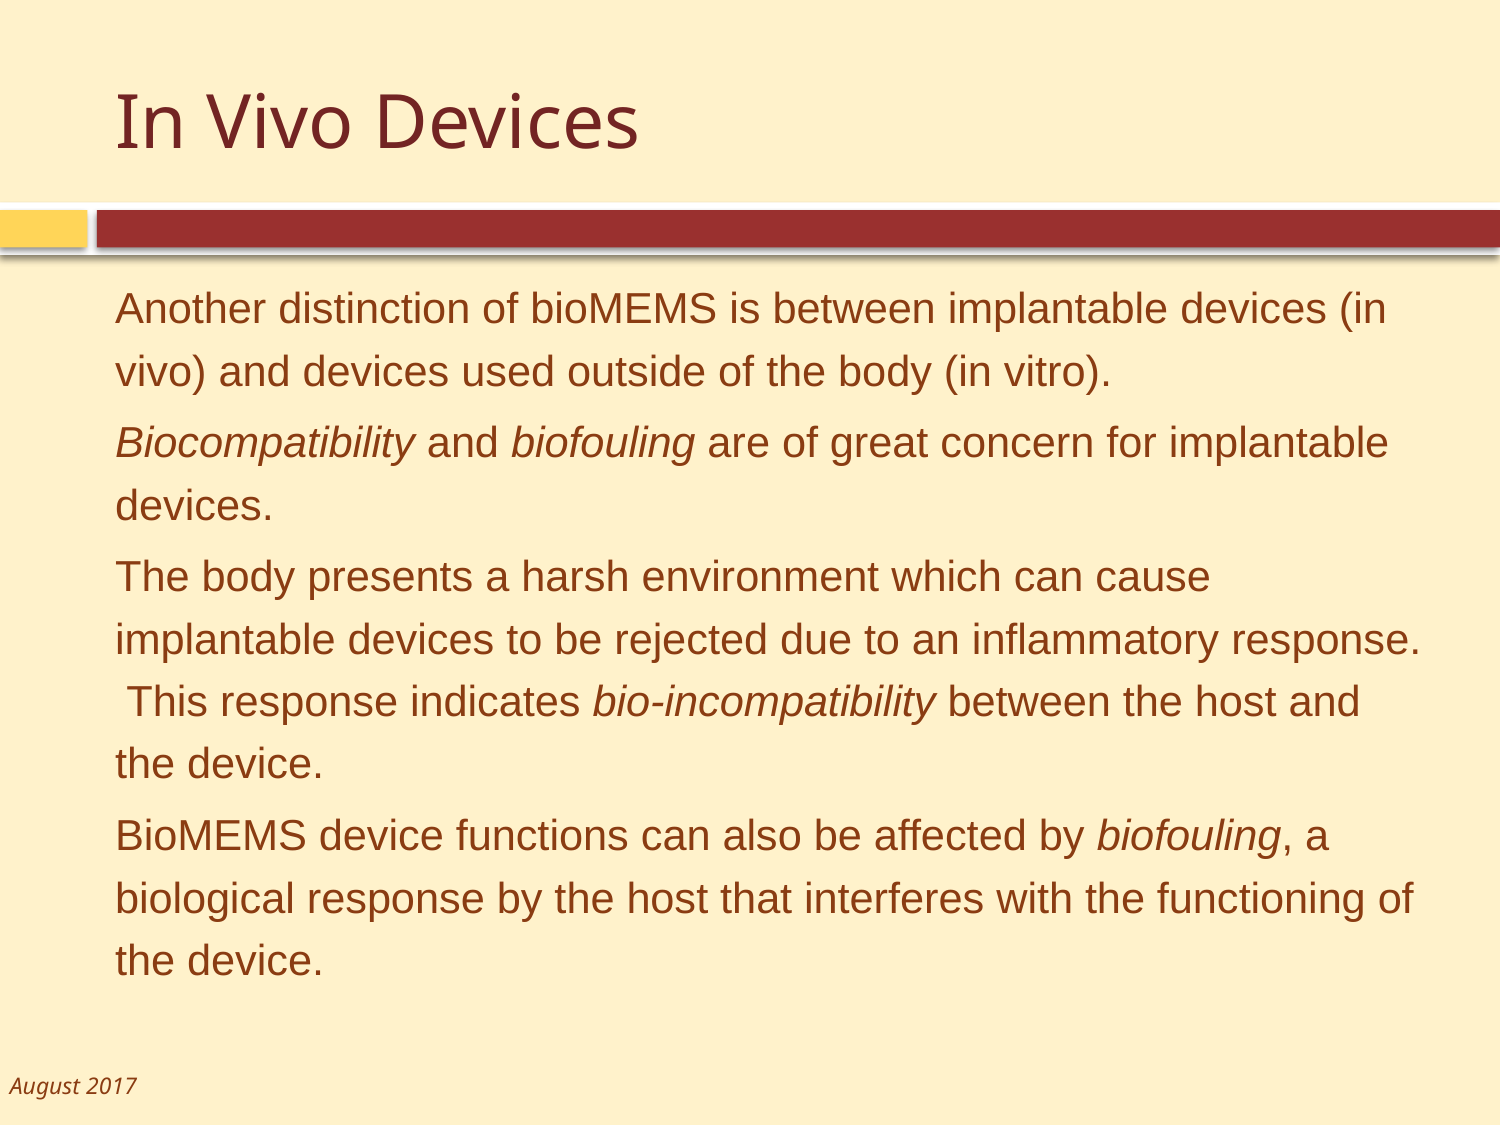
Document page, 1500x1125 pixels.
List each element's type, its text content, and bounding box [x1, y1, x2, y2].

list Another distinction of bioMEMS is between implantable devices (in vivo) and devices used outside of the body (in vitro). Biocompatibility and biofouling are of great concern for implantable devices. The body presents a harsh environment which can cause implantable devices to be rejected due to an inflammatory response. This response indicates bio-incompatibility between the host and the device. BioMEMS device functions can also be affected by biofouling, a biological response by the host that interferes with the functioning of the device. [100, 262, 1438, 1000]
title In Vivo Devices [100, 37, 1438, 200]
